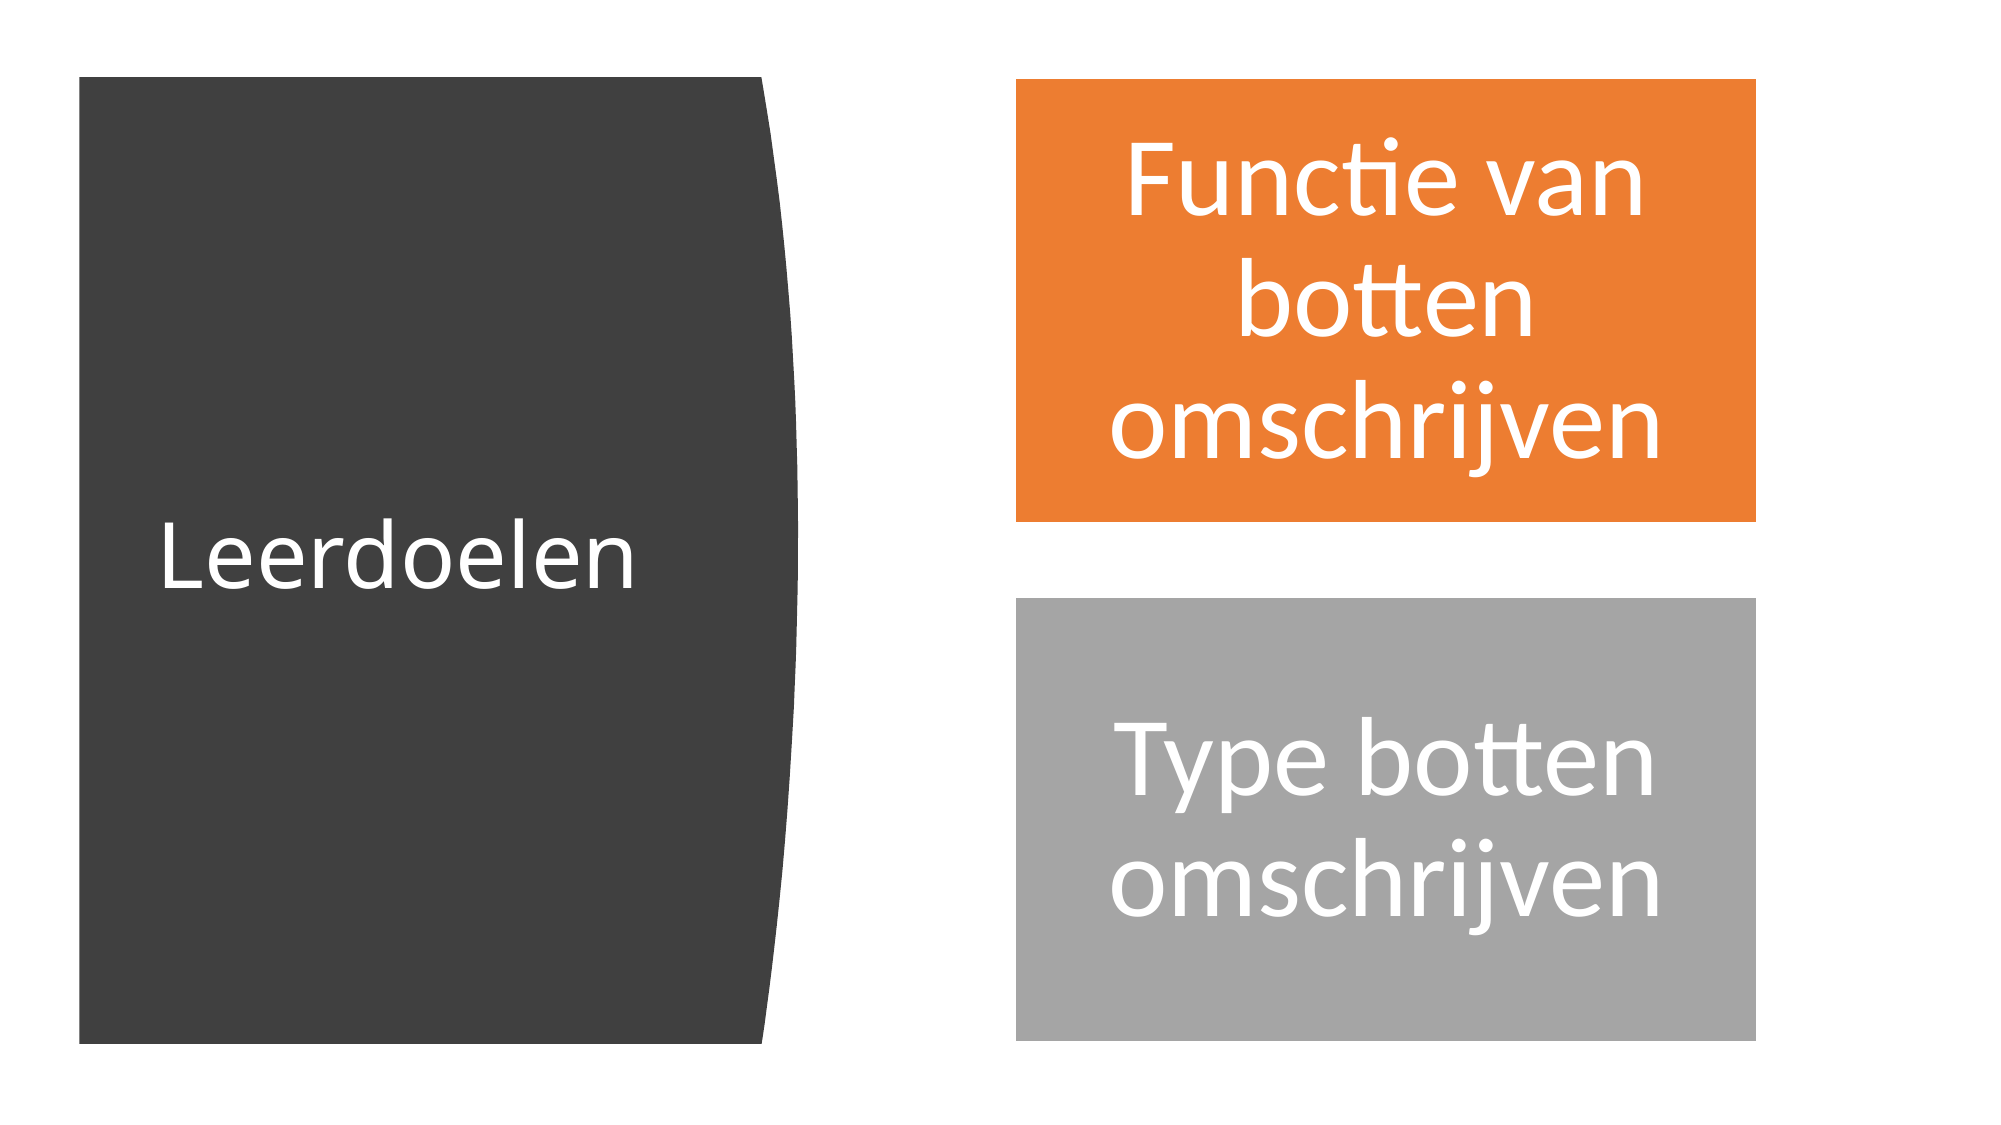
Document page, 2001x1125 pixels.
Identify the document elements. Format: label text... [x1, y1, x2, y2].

title Leerdoelen [141, 166, 702, 953]
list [852, 77, 1921, 1043]
text_box [78, 76, 800, 1045]
